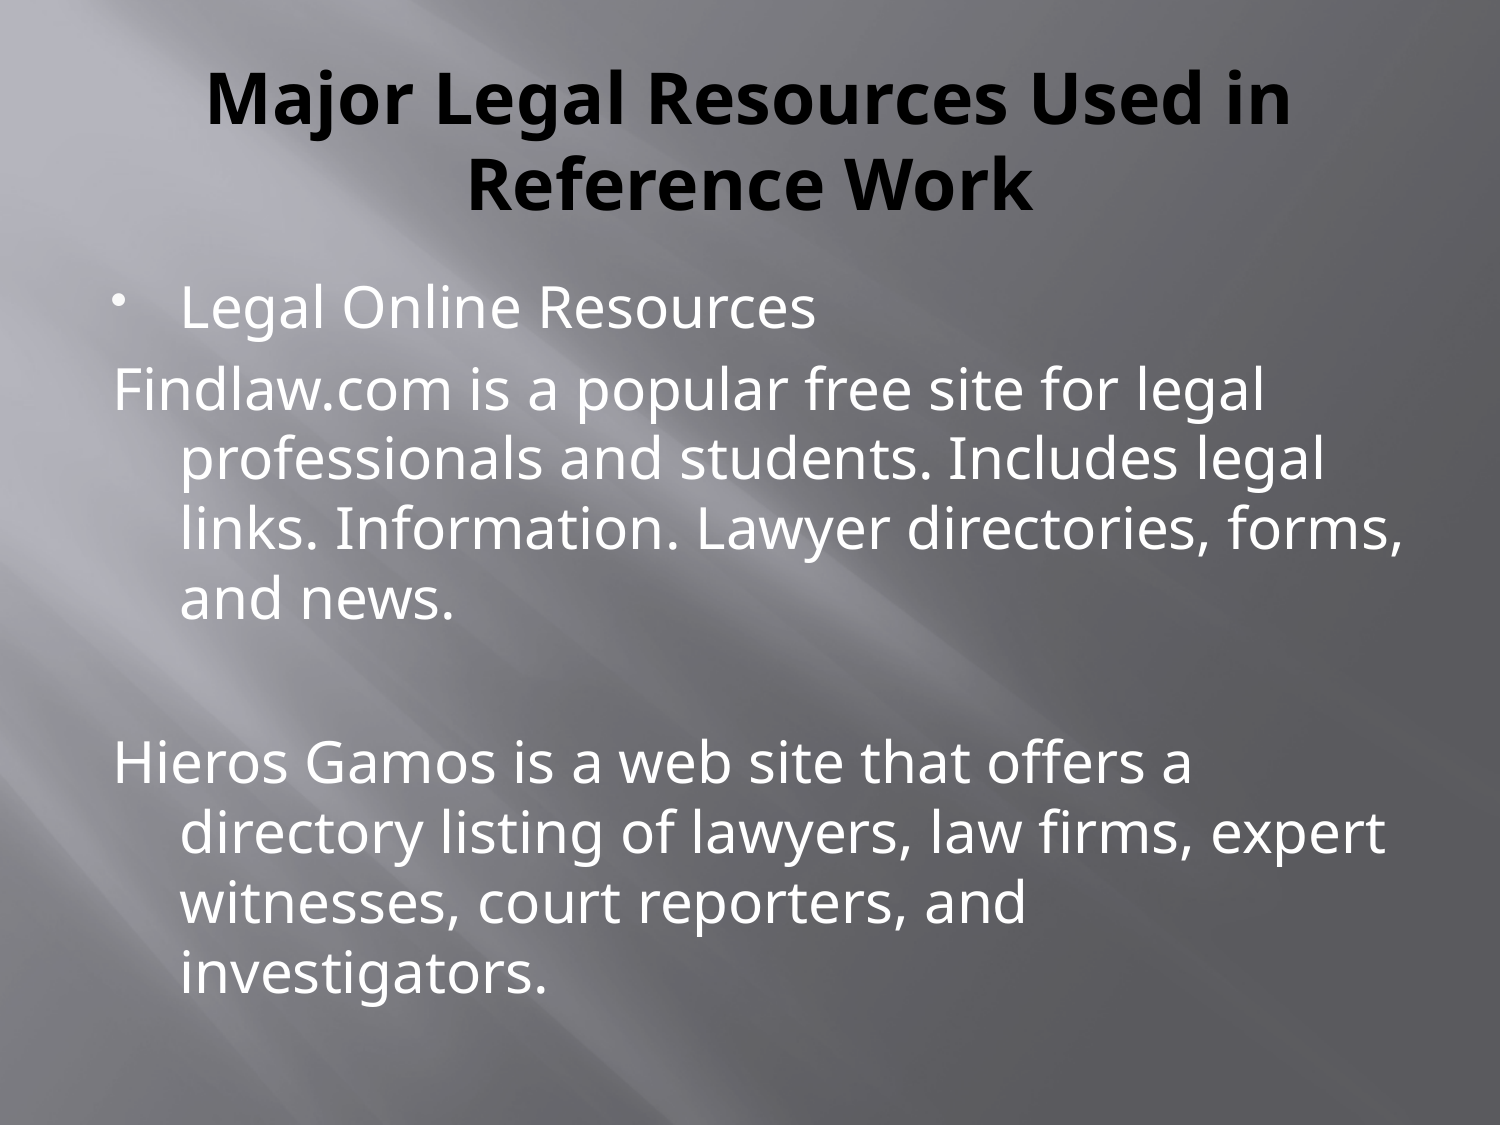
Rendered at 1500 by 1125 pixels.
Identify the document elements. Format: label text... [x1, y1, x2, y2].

title Major Legal Resources Used in Reference Work [75, 45, 1425, 233]
list Legal Online Resources Findlaw.com is a popular free site for legal professionals and students. Includes legal links. Information. Lawyer directories, forms, and news. Hieros Gamos is a web site that offers a directory listing of lawyers, law firms, expert witnesses, court reporters, and investigators. [75, 262, 1425, 1035]
